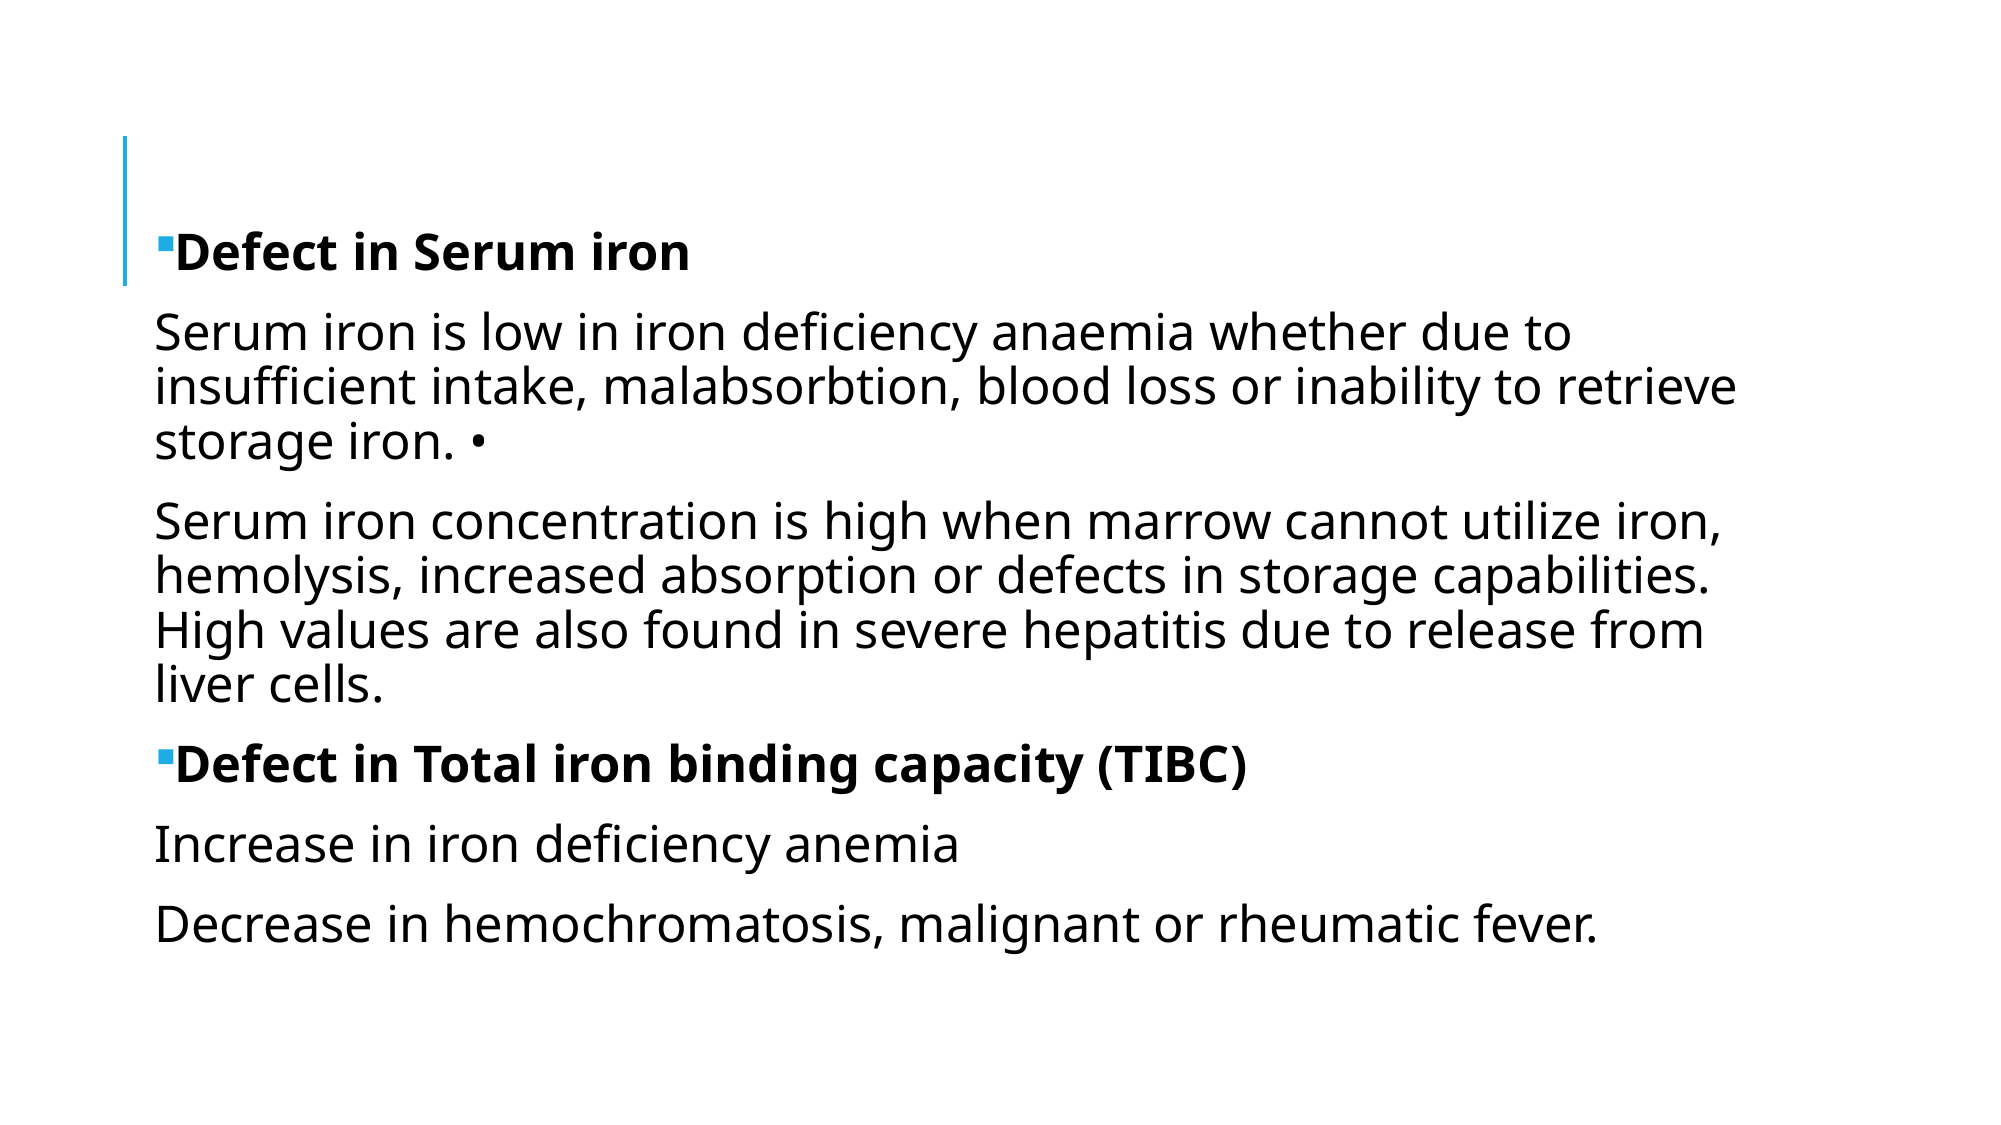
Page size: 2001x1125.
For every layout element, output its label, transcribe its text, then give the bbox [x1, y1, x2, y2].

list Defect in Serum iron Serum iron is low in iron deficiency anaemia whether due to insufficient intake, malabsorbtion, blood loss or inability to retrieve storage iron. • Serum iron concentration is high when marrow cannot utilize iron, hemolysis, increased absorption or defects in storage capabilities. High values are also found in severe hepatitis due to release from liver cells. Defect in Total iron binding capacity (TIBC) Increase in iron deficiency anemia Decrease in hemochromatosis, malignant or rheumatic fever. [146, 218, 1819, 969]
